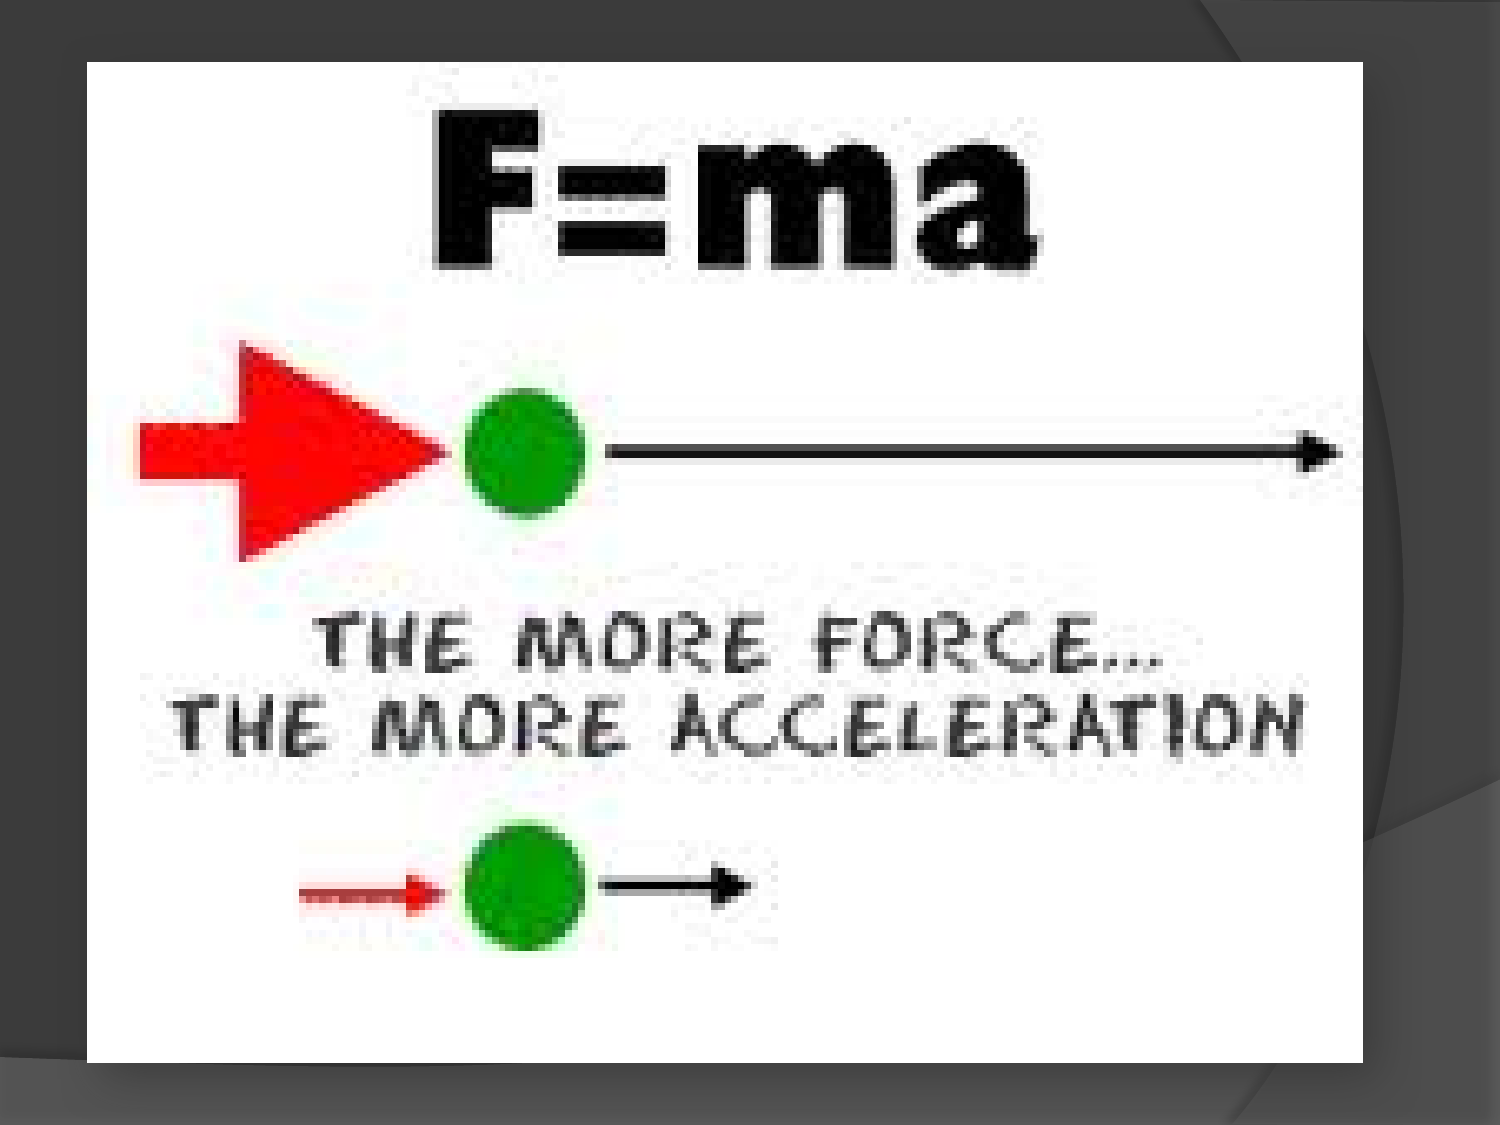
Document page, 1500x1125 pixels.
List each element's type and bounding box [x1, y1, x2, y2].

list [87, 62, 1363, 1063]
